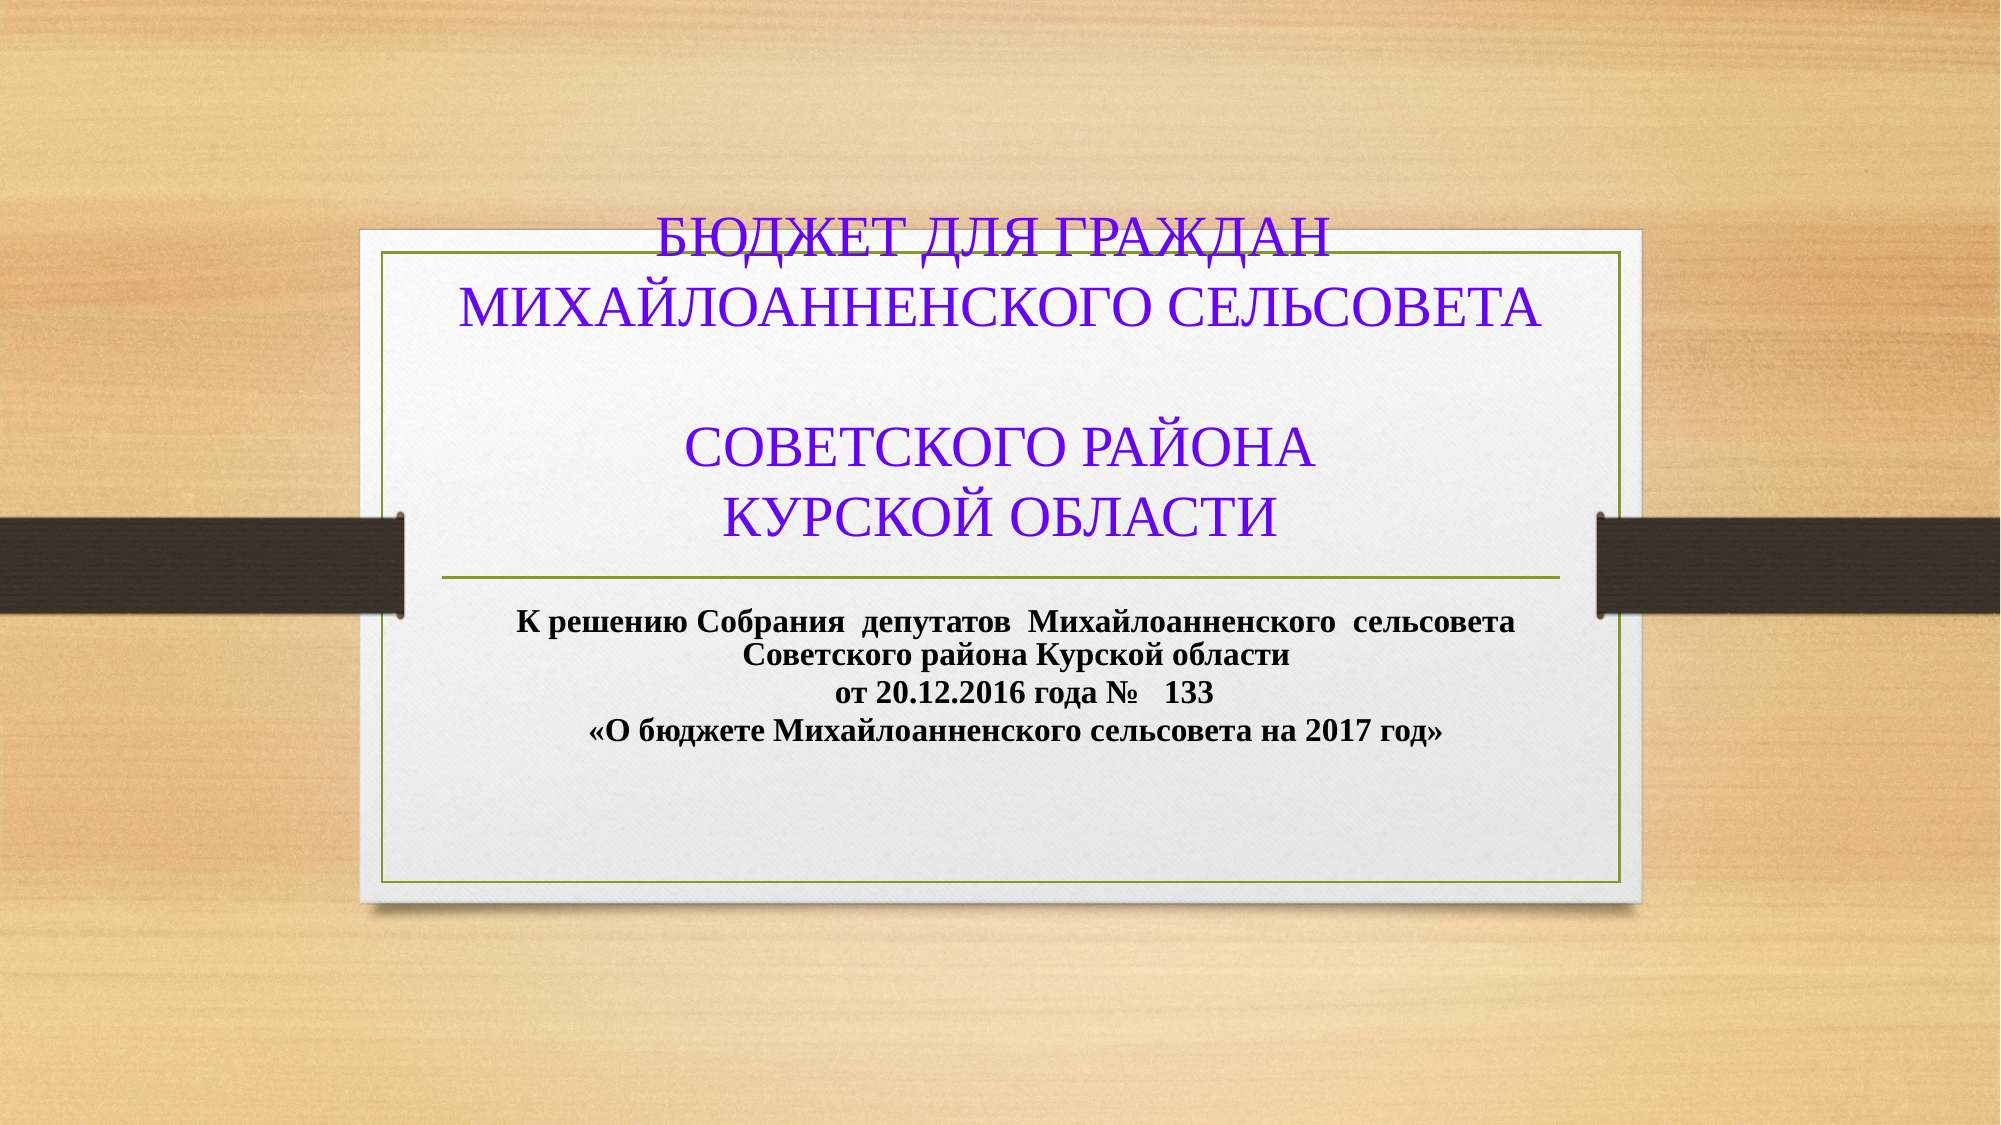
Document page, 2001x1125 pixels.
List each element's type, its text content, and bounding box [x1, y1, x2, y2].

subtitle К решению Собрания депутатов Михайлоанненского сельсовета Советского района Курской области от 20.12.2016 года № 133 «О бюджете Михайлоанненского сельсовета на 2017 год» [441, 600, 1592, 858]
title БЮДЖЕТ ДЛЯ ГРАЖДАН МИХАЙЛОАННЕНСКОГО СЕЛЬСОВЕТА СОВЕТСКОГО РАЙОНА КУРСКОЙ ОБЛАСТИ [441, 306, 1560, 556]
picture [0, 0, 2001, 1125]
